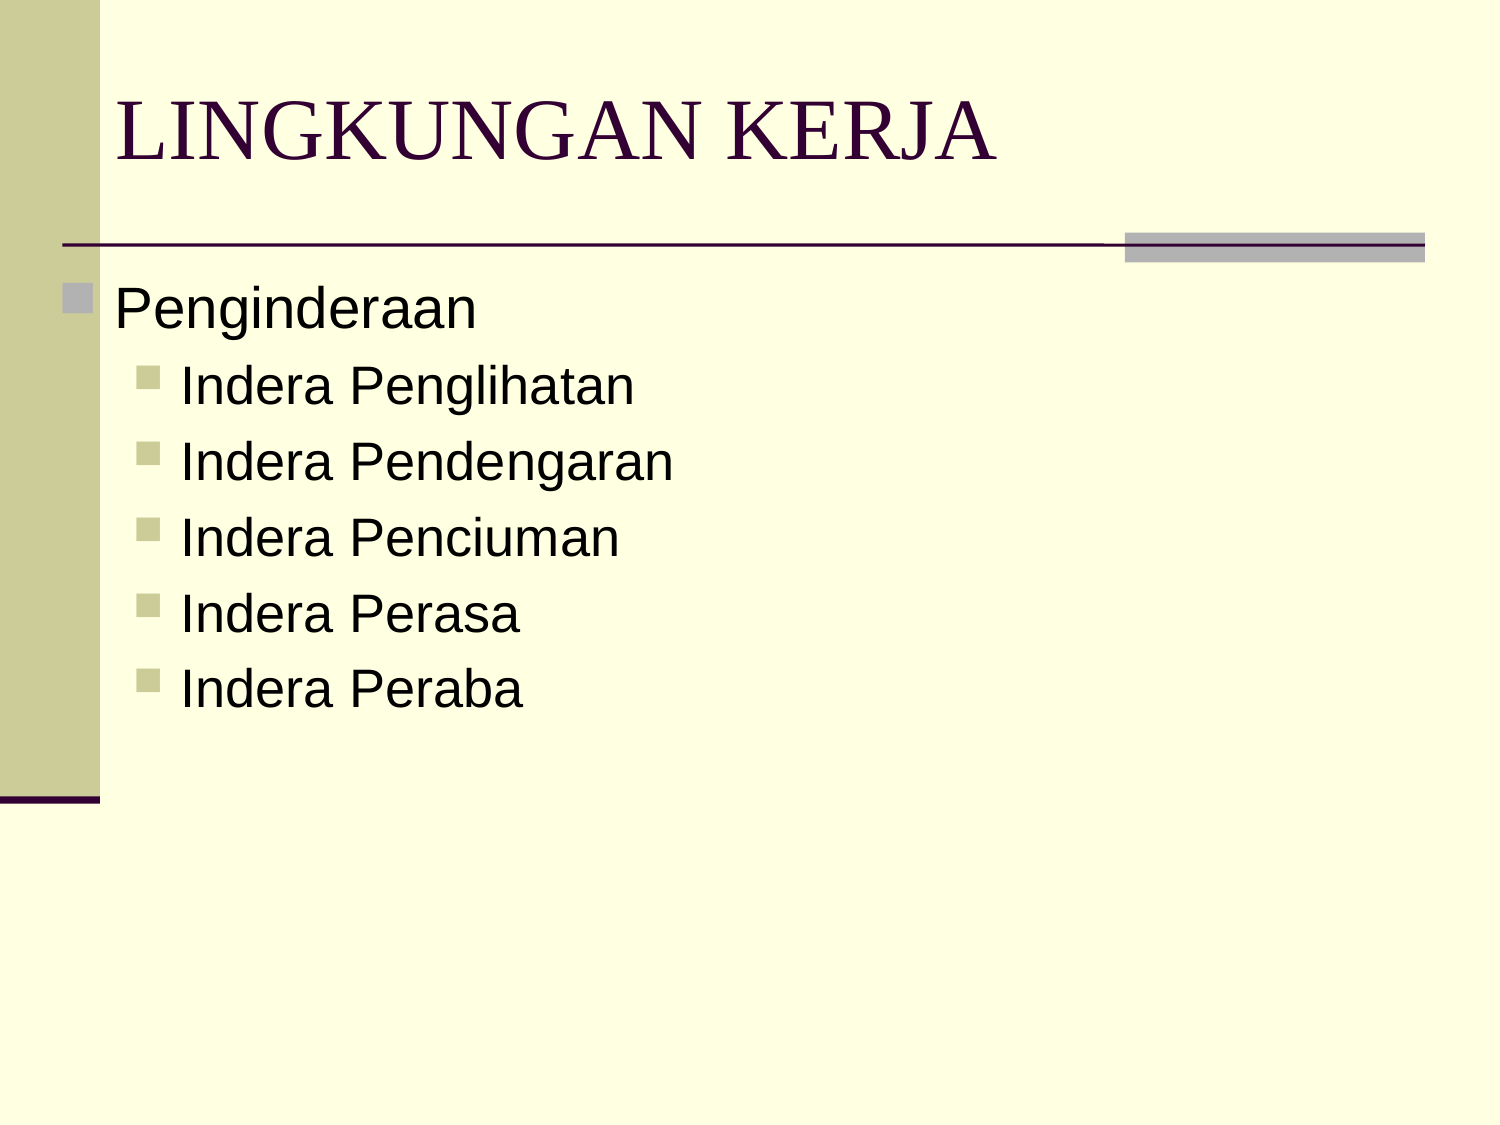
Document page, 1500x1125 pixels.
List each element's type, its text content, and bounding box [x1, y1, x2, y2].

list Penginderaan Indera Penglihatan Indera Pendengaran Indera Penciuman Indera Perasa Indera Peraba [42, 261, 1377, 1001]
title LINGKUNGAN KERJA [100, 30, 1401, 219]
